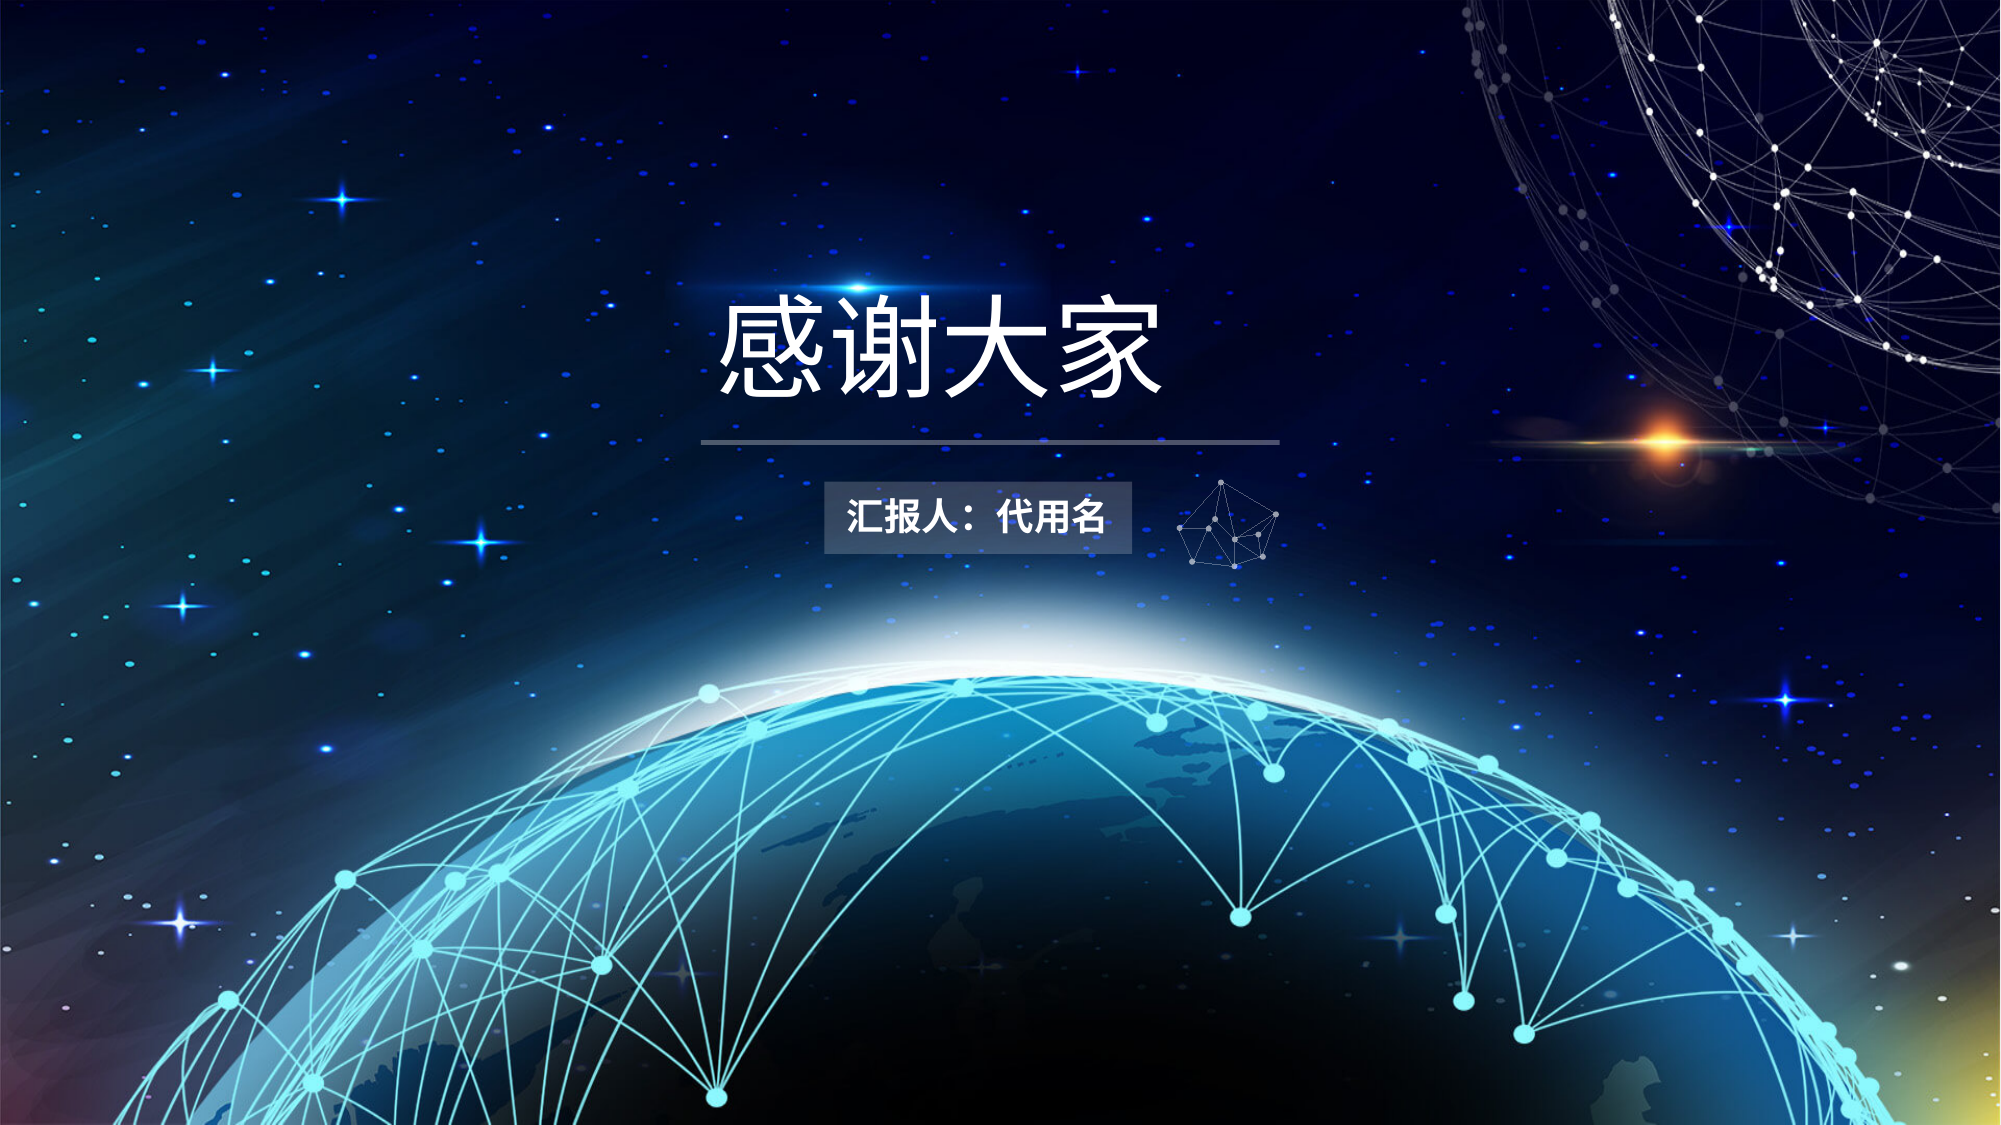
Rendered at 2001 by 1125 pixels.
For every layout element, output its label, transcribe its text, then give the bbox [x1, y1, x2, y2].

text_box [1179, 480, 1276, 564]
text_box 感谢大家 [700, 269, 1295, 420]
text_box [824, 481, 1133, 554]
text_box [1176, 479, 1279, 570]
picture [0, 0, 2001, 1125]
